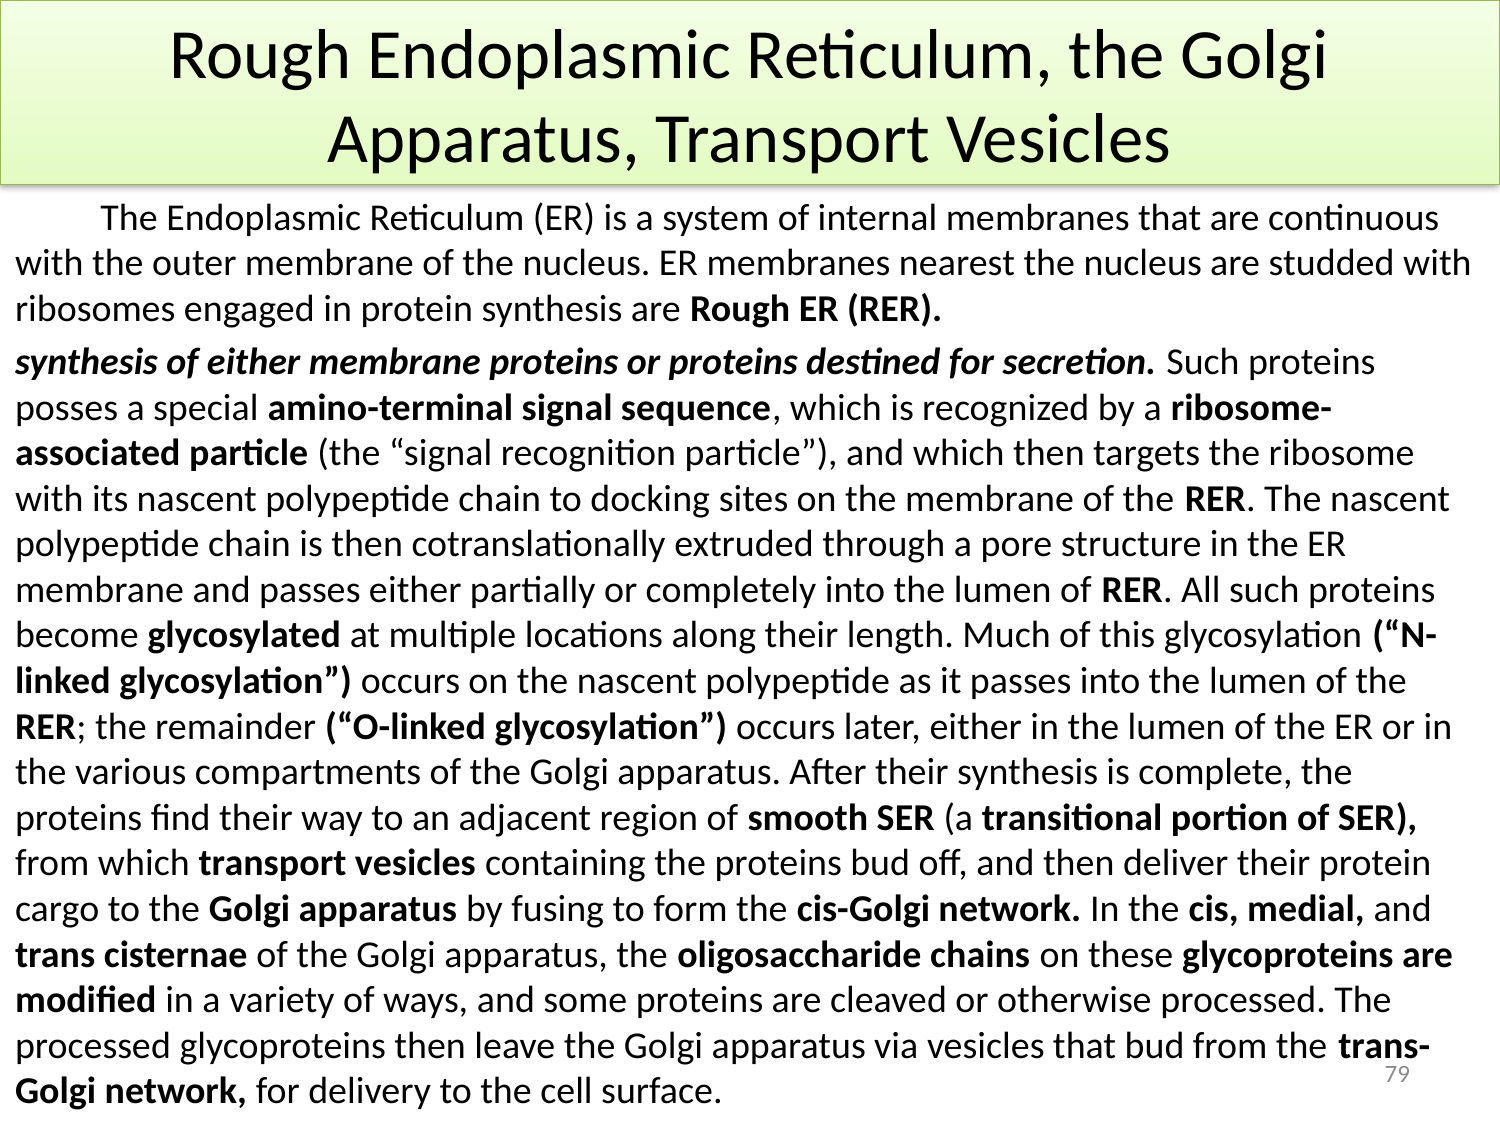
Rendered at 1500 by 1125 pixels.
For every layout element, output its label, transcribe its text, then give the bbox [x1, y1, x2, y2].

list The Endoplasmic Reticulum (ER) is a system of internal membranes that are continuous with the outer membrane of the nucleus. ER membranes nearest the nucleus are studded with ribosomes engaged in protein synthesis are Rough ER (RER). synthesis of either membrane proteins or proteins destined for secretion. Such proteins posses a special amino-terminal signal sequence, which is recognized by a ribosome-associated particle (the “signal recognition particle”), and which then targets the ribosome with its nascent polypeptide chain to docking sites on the membrane of the RER. The nascent polypeptide chain is then cotranslationally extruded through a pore structure in the ER membrane and passes either partially or completely into the lumen of RER. All such proteins become glycosylated at multiple locations along their length. Much of this glycosylation (“N-linked glycosylation”) occurs on the nascent polypeptide as it passes into the lumen of the RER; the remainder (“O-linked glycosylation”) occurs later, either in the lumen of the ER or in the various compartments of the Golgi apparatus. After their synthesis is complete, the proteins find their way to an adjacent region of smooth SER (a transitional portion of SER), from which transport vesicles containing the proteins bud off, and then deliver their protein cargo to the Golgi apparatus by fusing to form the cis-Golgi network. In the cis, medial, and trans cisternae of the Golgi apparatus, the oligosaccharide chains on these glycoproteins are modified in a variety of ways, and some proteins are cleaved or otherwise processed. The processed glycoproteins then leave the Golgi apparatus via vesicles that bud from the trans-Golgi network, for delivery to the cell surface. [0, 184, 1500, 1125]
slide_number 79 [1074, 1042, 1425, 1103]
title Rough Endoplasmic Reticulum, the Golgi Apparatus, Transport Vesicles [0, 0, 1500, 184]
